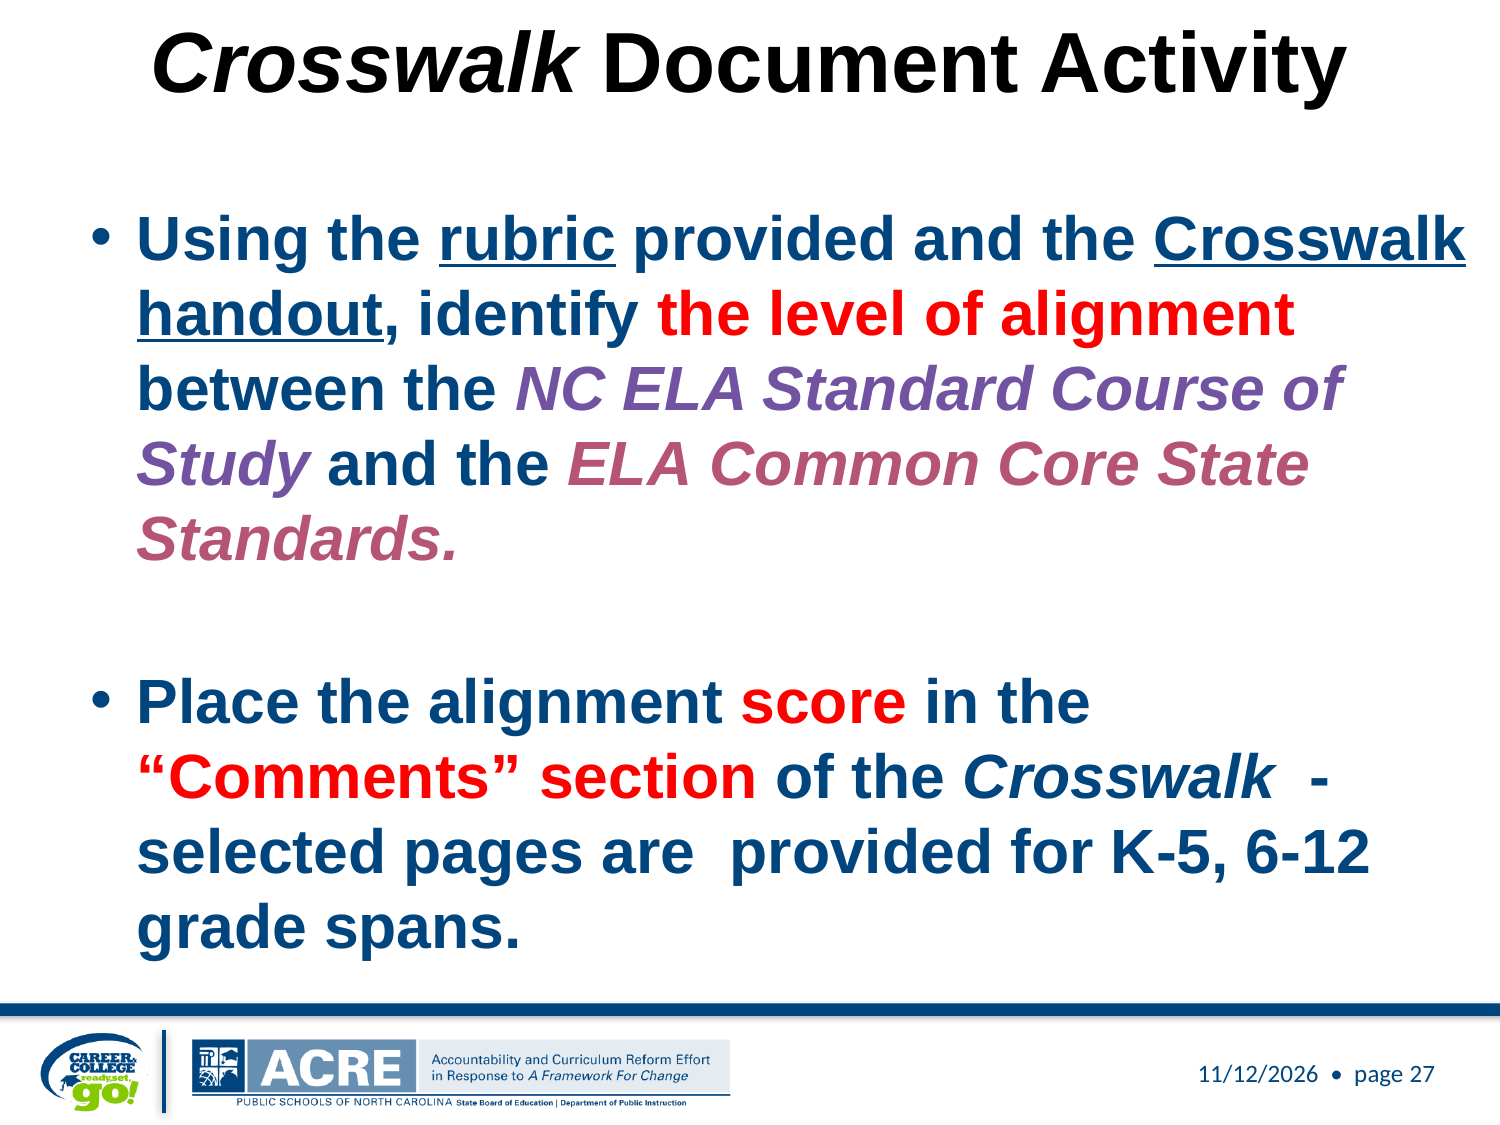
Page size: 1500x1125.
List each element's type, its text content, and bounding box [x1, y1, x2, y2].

list Crosswalk Document Activity Using the rubric provided and the Crosswalk handout, identify the level of alignment between the NC ELA Standard Course of Study and the ELA Common Core State Standards. Place the alignment score in the “Comments” section of the Crosswalk - selected pages are provided for K-5, 6-12 grade spans. [0, 0, 1500, 938]
picture [174, 1017, 744, 1125]
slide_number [1137, 1042, 1450, 1103]
picture [37, 1029, 152, 1115]
